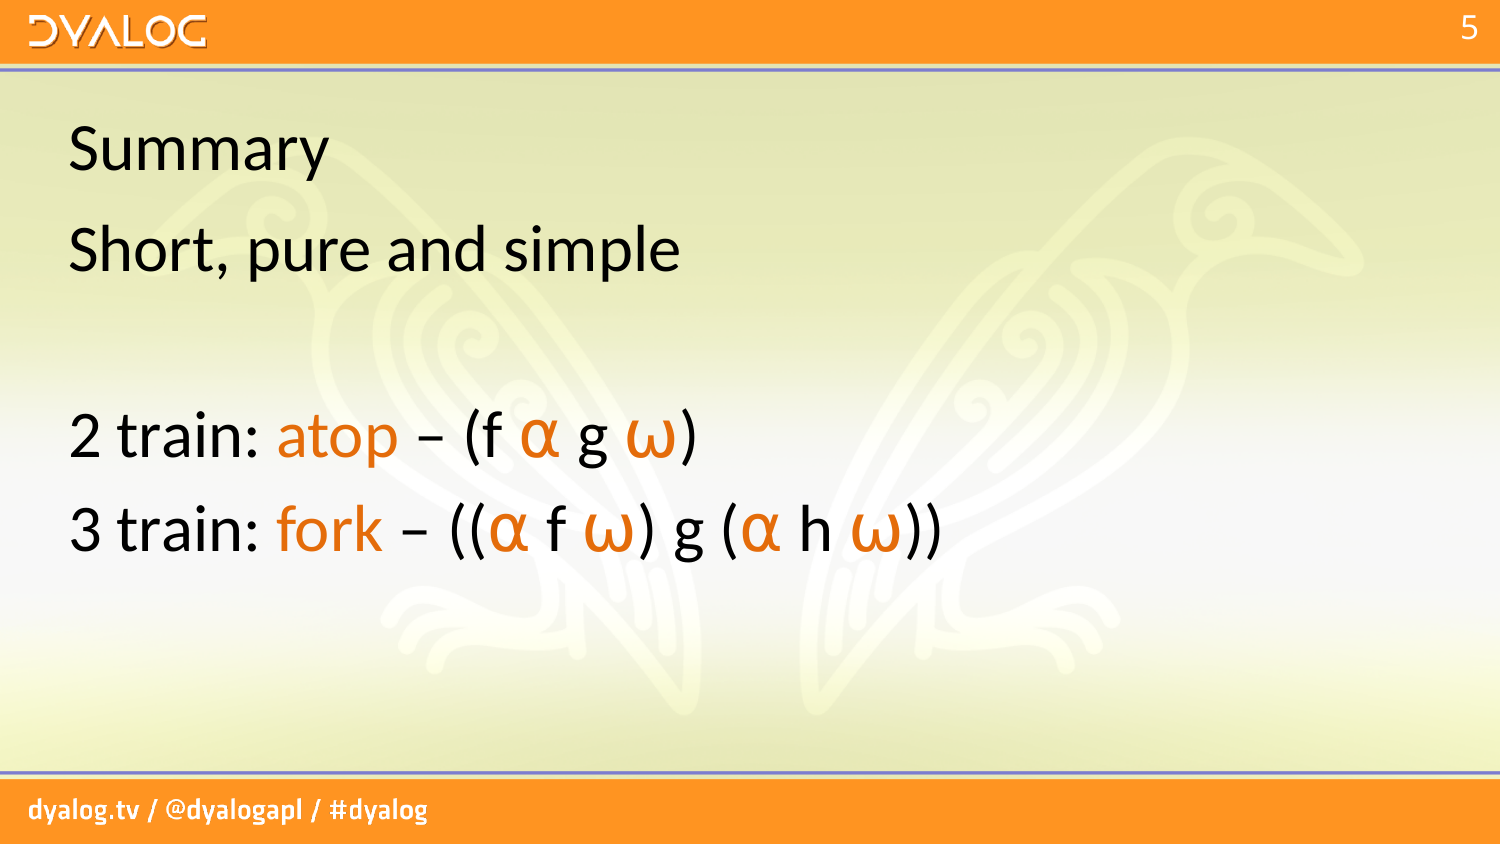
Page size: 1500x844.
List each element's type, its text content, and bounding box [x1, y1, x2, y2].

title Summary [53, 94, 1425, 192]
picture [0, 0, 1500, 844]
list Short, pure and simple 2 train: atop – (f ⍺ g ⍵) 3 train: fork – ((⍺ f ⍵) g (⍺ h ⍵)) [53, 196, 1425, 754]
